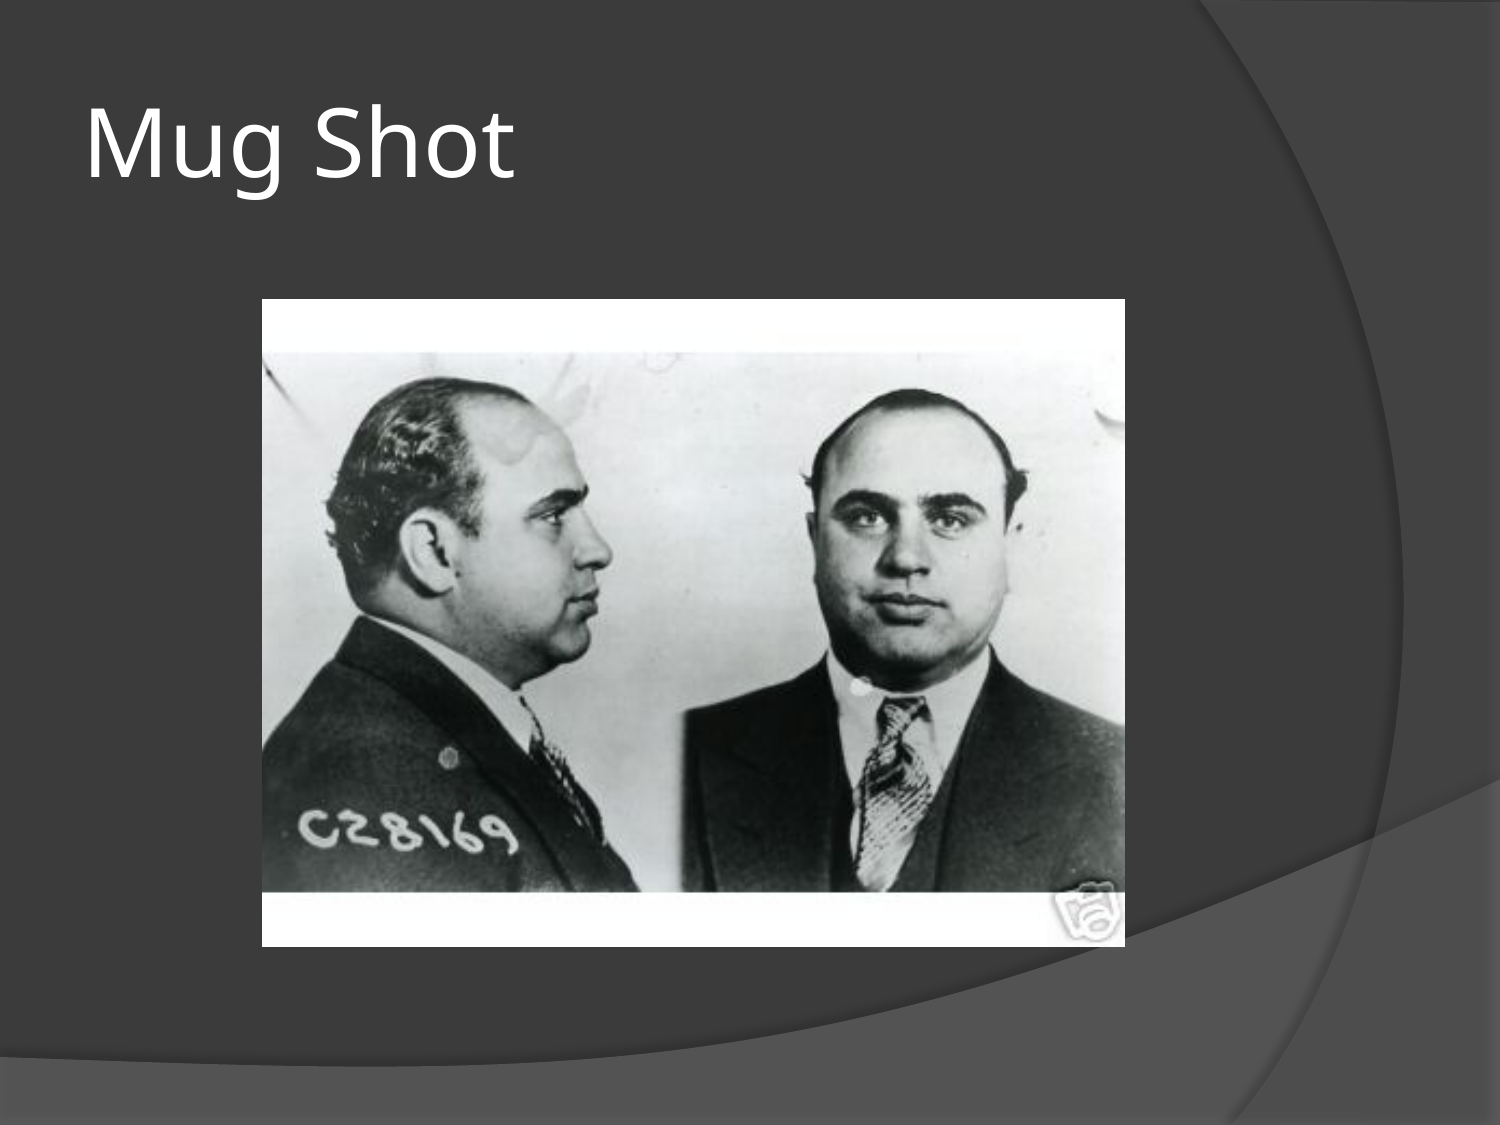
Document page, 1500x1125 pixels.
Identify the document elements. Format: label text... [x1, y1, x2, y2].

title Mug Shot [74, 44, 1301, 233]
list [262, 299, 1126, 948]
